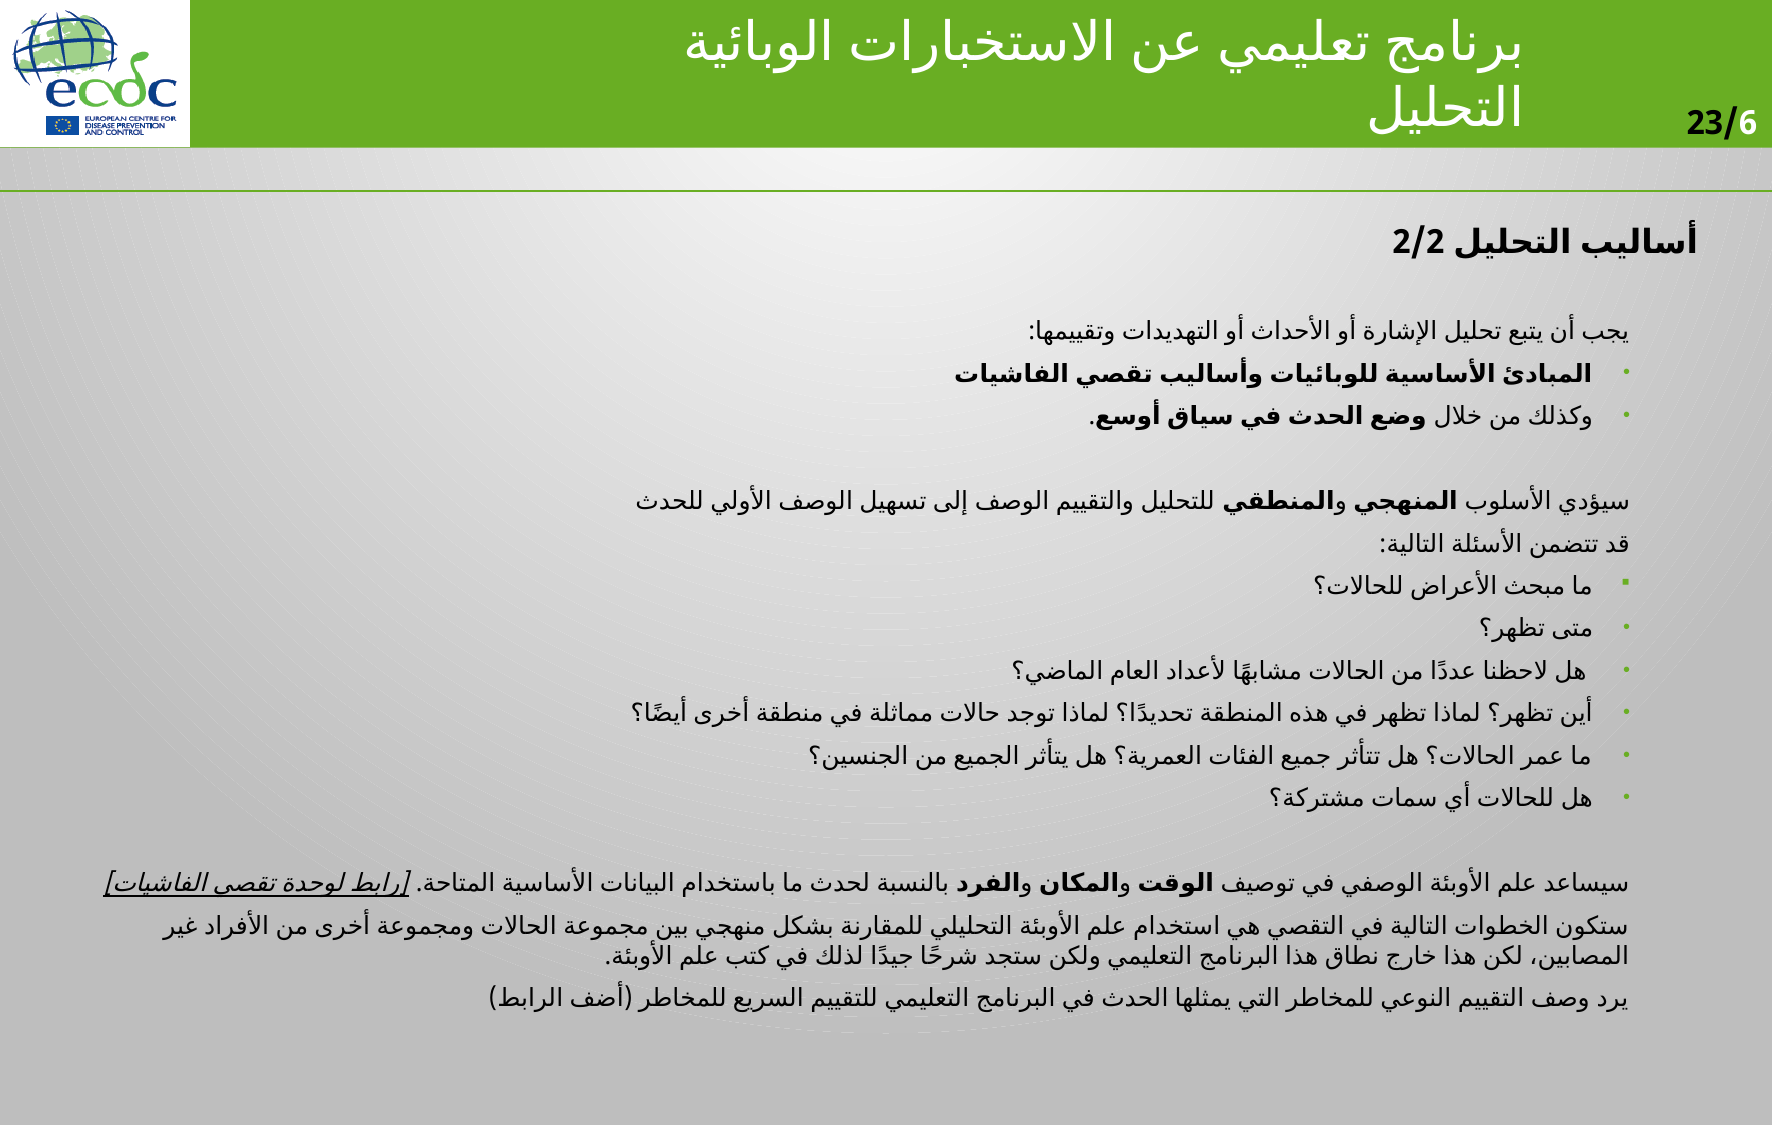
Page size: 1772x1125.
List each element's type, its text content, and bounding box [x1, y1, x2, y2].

picture [0, 0, 190, 147]
text_box أساليب التحليل 2/2 يجب أن يتبع تحليل الإشارة أو الأحداث أو التهديدات وتقييمها: المبادئ الأساسية للوبائيات وأساليب تقصي الفاشيات وكذلك من خلال وضع الحدث في سياق أوسع. سيؤدي الأسلوب المنهجي والمنطقي للتحليل والتقييم الوصف إلى تسهيل الوصف الأولي للحدث قد تتضمن الأسئلة التالية: ما مبحث الأعراض للحالات؟ متى تظهر؟ هل لاحظنا عددًا من الحالات مشابهًا لأعداد العام الماضي؟ أين تظهر؟ لماذا تظهر في هذه المنطقة تحديدًا؟ لماذا توجد حالات مماثلة في منطقة أخرى أيضًا؟ ما عمر الحالات؟ هل تتأثر جميع الفئات العمرية؟ هل يتأثر الجميع من الجنسين؟ هل للحالات أي سمات مشتركة؟ سيساعد علم الأوبئة الوصفي في توصيف الوقت والمكان والفرد بالنسبة لحدث ما باستخدام البيانات الأساسية المتاحة. [رابط لوحدة تقصي الفاشيات] ستكون الخطوات التالية في التقصي هي استخدام علم الأوبئة التحليلي للمقارنة بشكل منهجي بين مجموعة الحالات ومجموعة أخرى من الأفراد غير المصابين، لكن هذا خارج نطاق هذا البرنامج التعليمي ولكن ستجد شرحًا جيدًا لذلك في كتب علم الأوبئة. يرد وصف التقييم النوعي للمخاطر التي يمثلها الحدث في البرنامج التعليمي للتقييم السريع للمخاطر (أضف الرابط) [54, 212, 1714, 1125]
